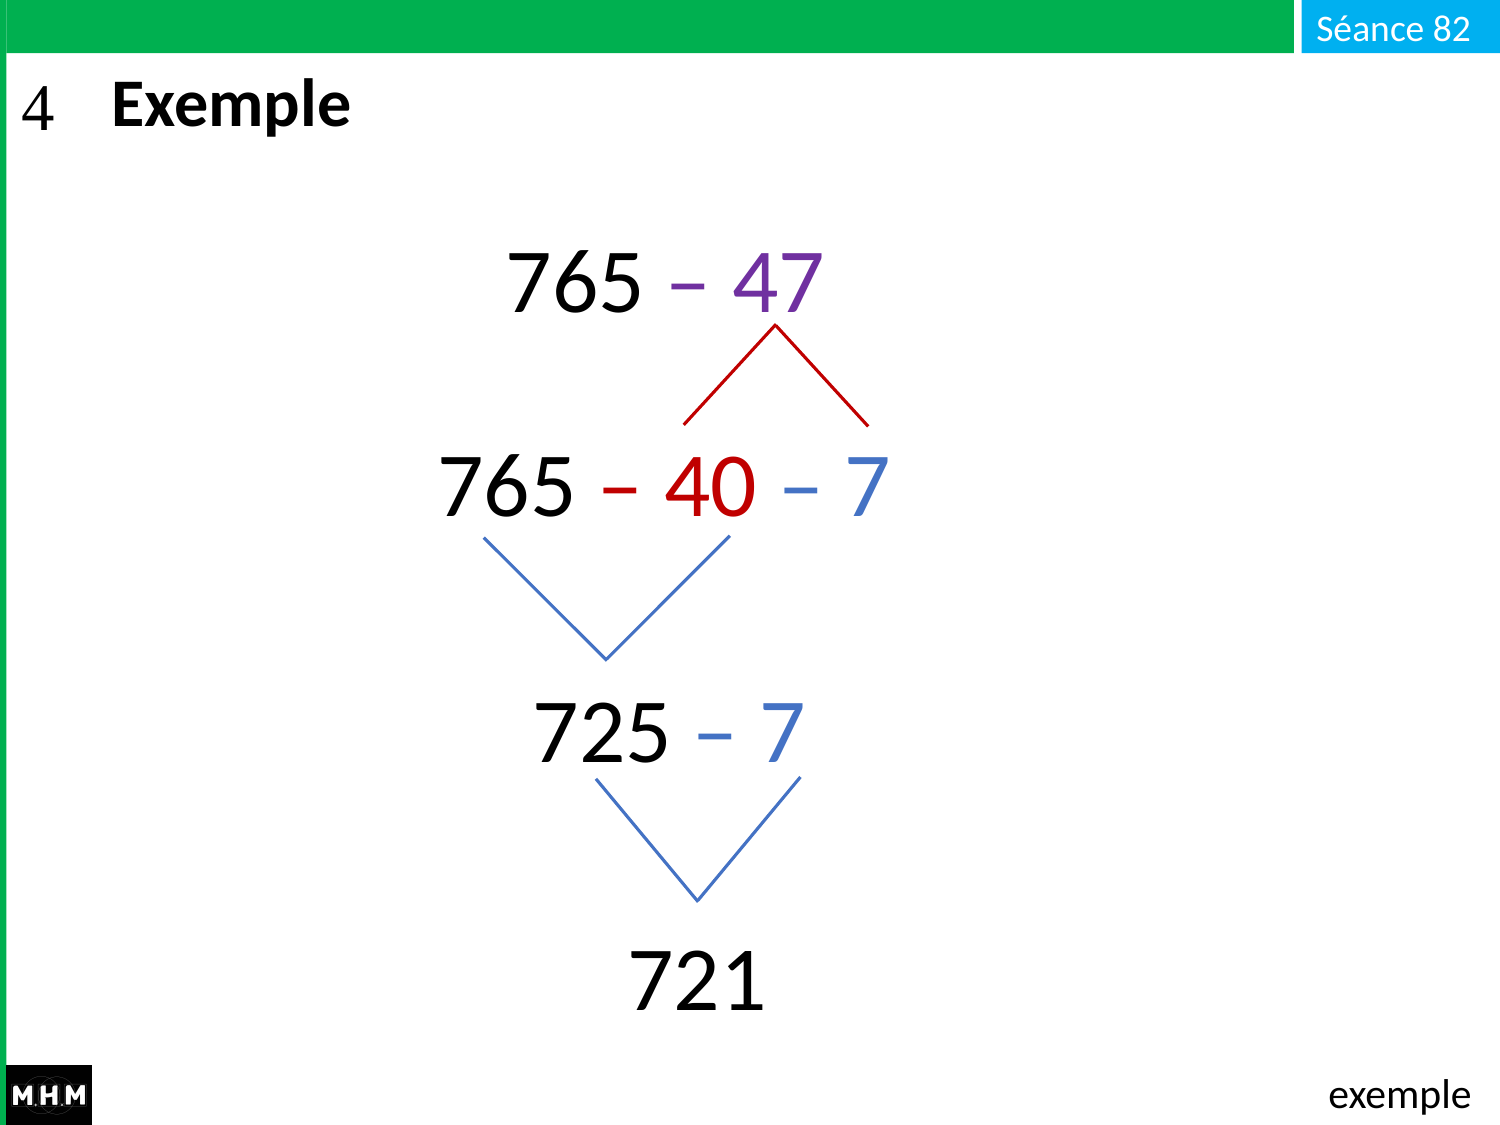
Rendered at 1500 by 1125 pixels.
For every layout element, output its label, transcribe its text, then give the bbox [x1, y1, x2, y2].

text_box 721 [612, 911, 801, 1037]
title Exemple [96, 60, 1391, 150]
list exemple [1300, 1064, 1500, 1125]
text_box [483, 535, 731, 661]
text_box 765 – 40 – 7 [422, 417, 1178, 543]
text_box 765 – 47 [490, 213, 963, 338]
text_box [683, 323, 869, 427]
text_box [595, 776, 801, 902]
picture [6, 1065, 92, 1125]
text_box 725 – 7 [517, 663, 1273, 789]
